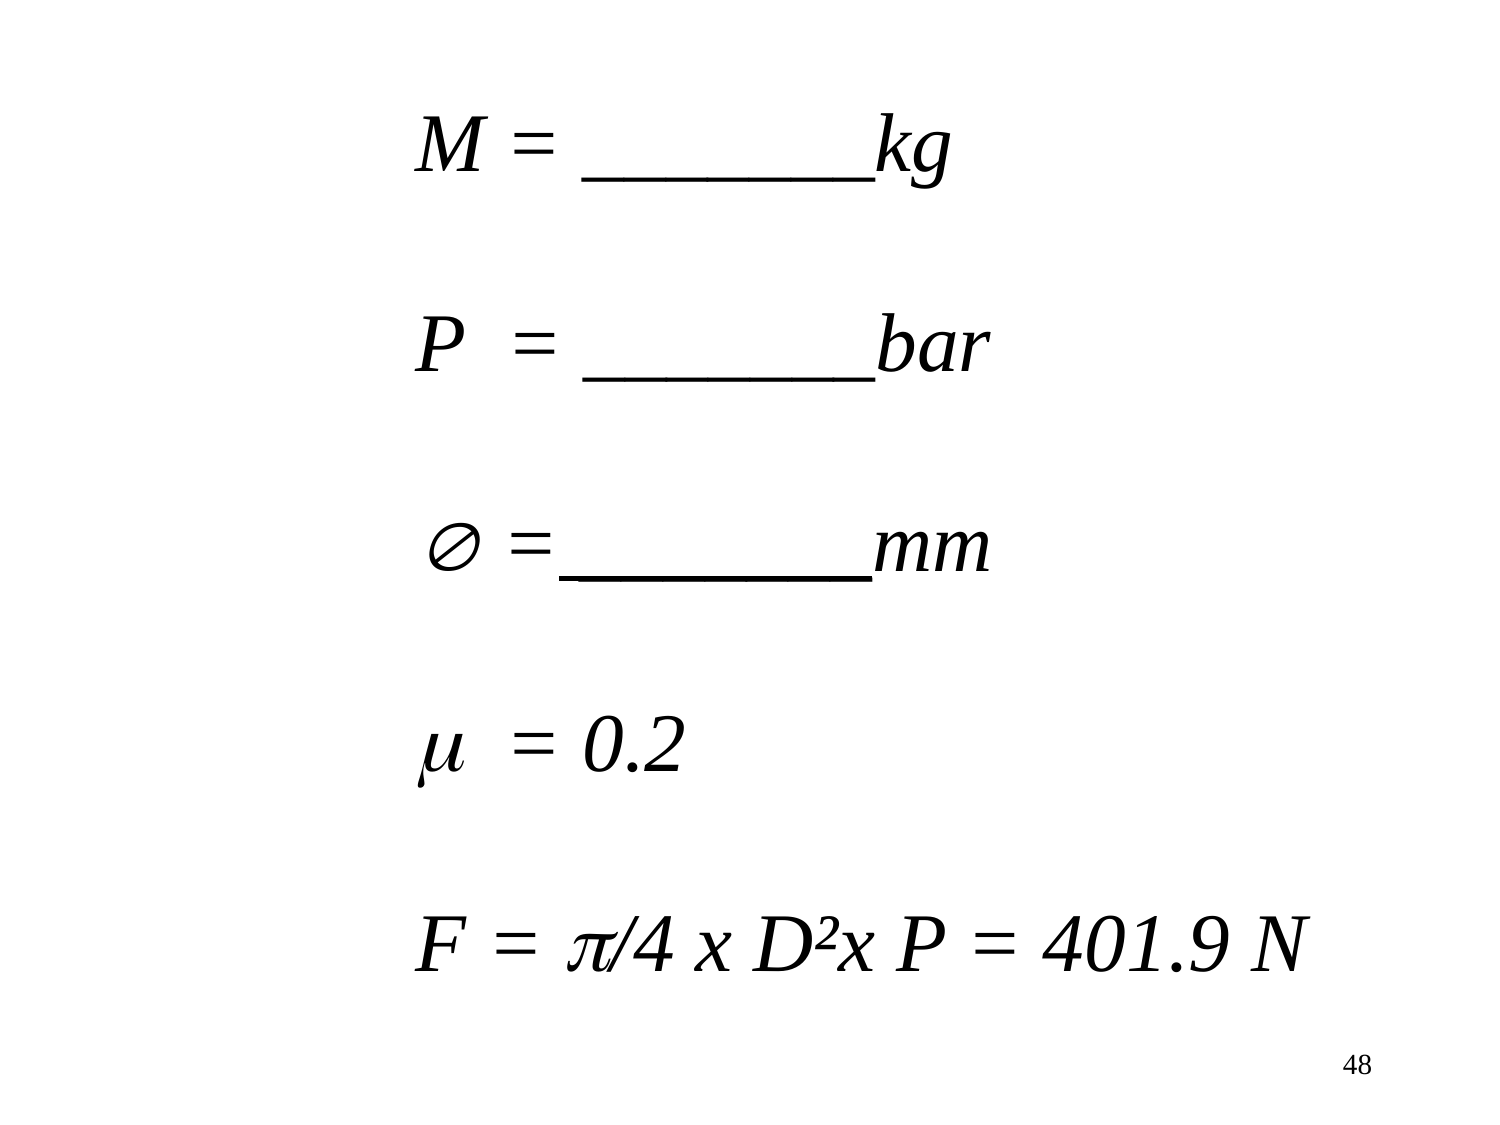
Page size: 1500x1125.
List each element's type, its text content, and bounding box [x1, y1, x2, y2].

slide_number 48 [1074, 1024, 1388, 1101]
text_box M = _______kg P = _______bar  = _______mm  = 0.2 F = /4 x D²x P = 401.9 N [401, 80, 1323, 996]
